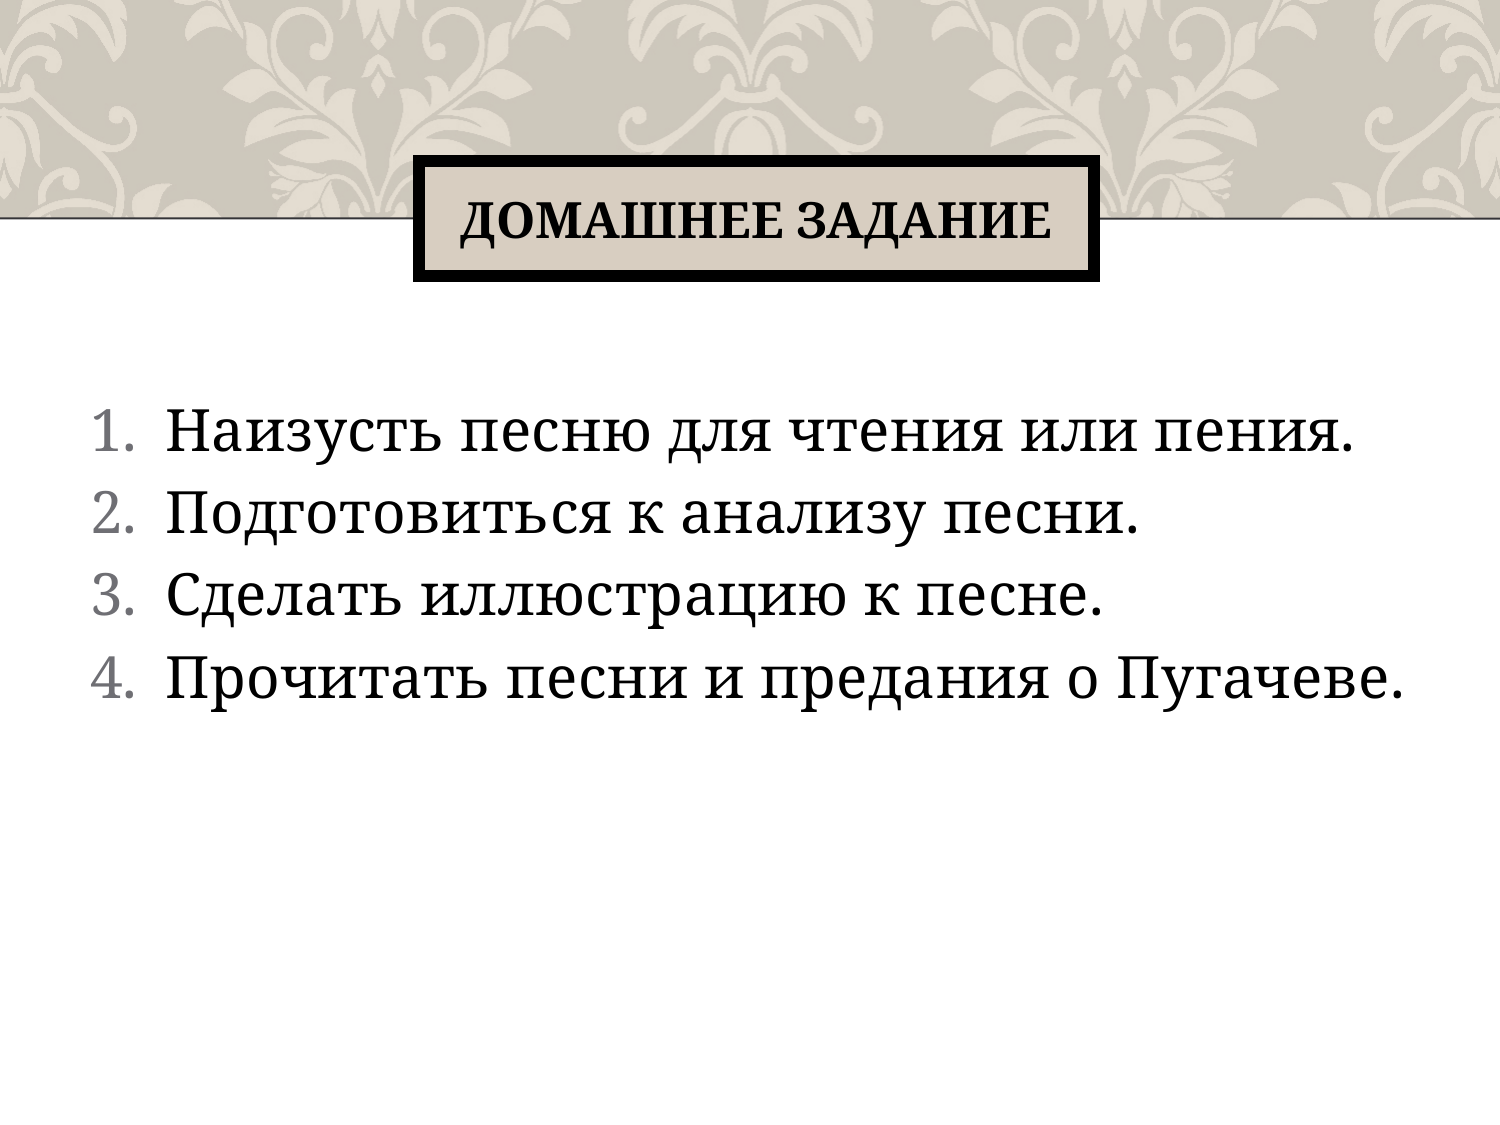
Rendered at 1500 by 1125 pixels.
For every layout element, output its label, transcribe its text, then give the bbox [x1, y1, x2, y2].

title Домашнее задание [413, 155, 1100, 282]
list Наизусть песню для чтения или пения. Подготовиться к анализу песни. Сделать иллюстрацию к песне. Прочитать песни и предания о Пугачеве. [75, 385, 1424, 1000]
